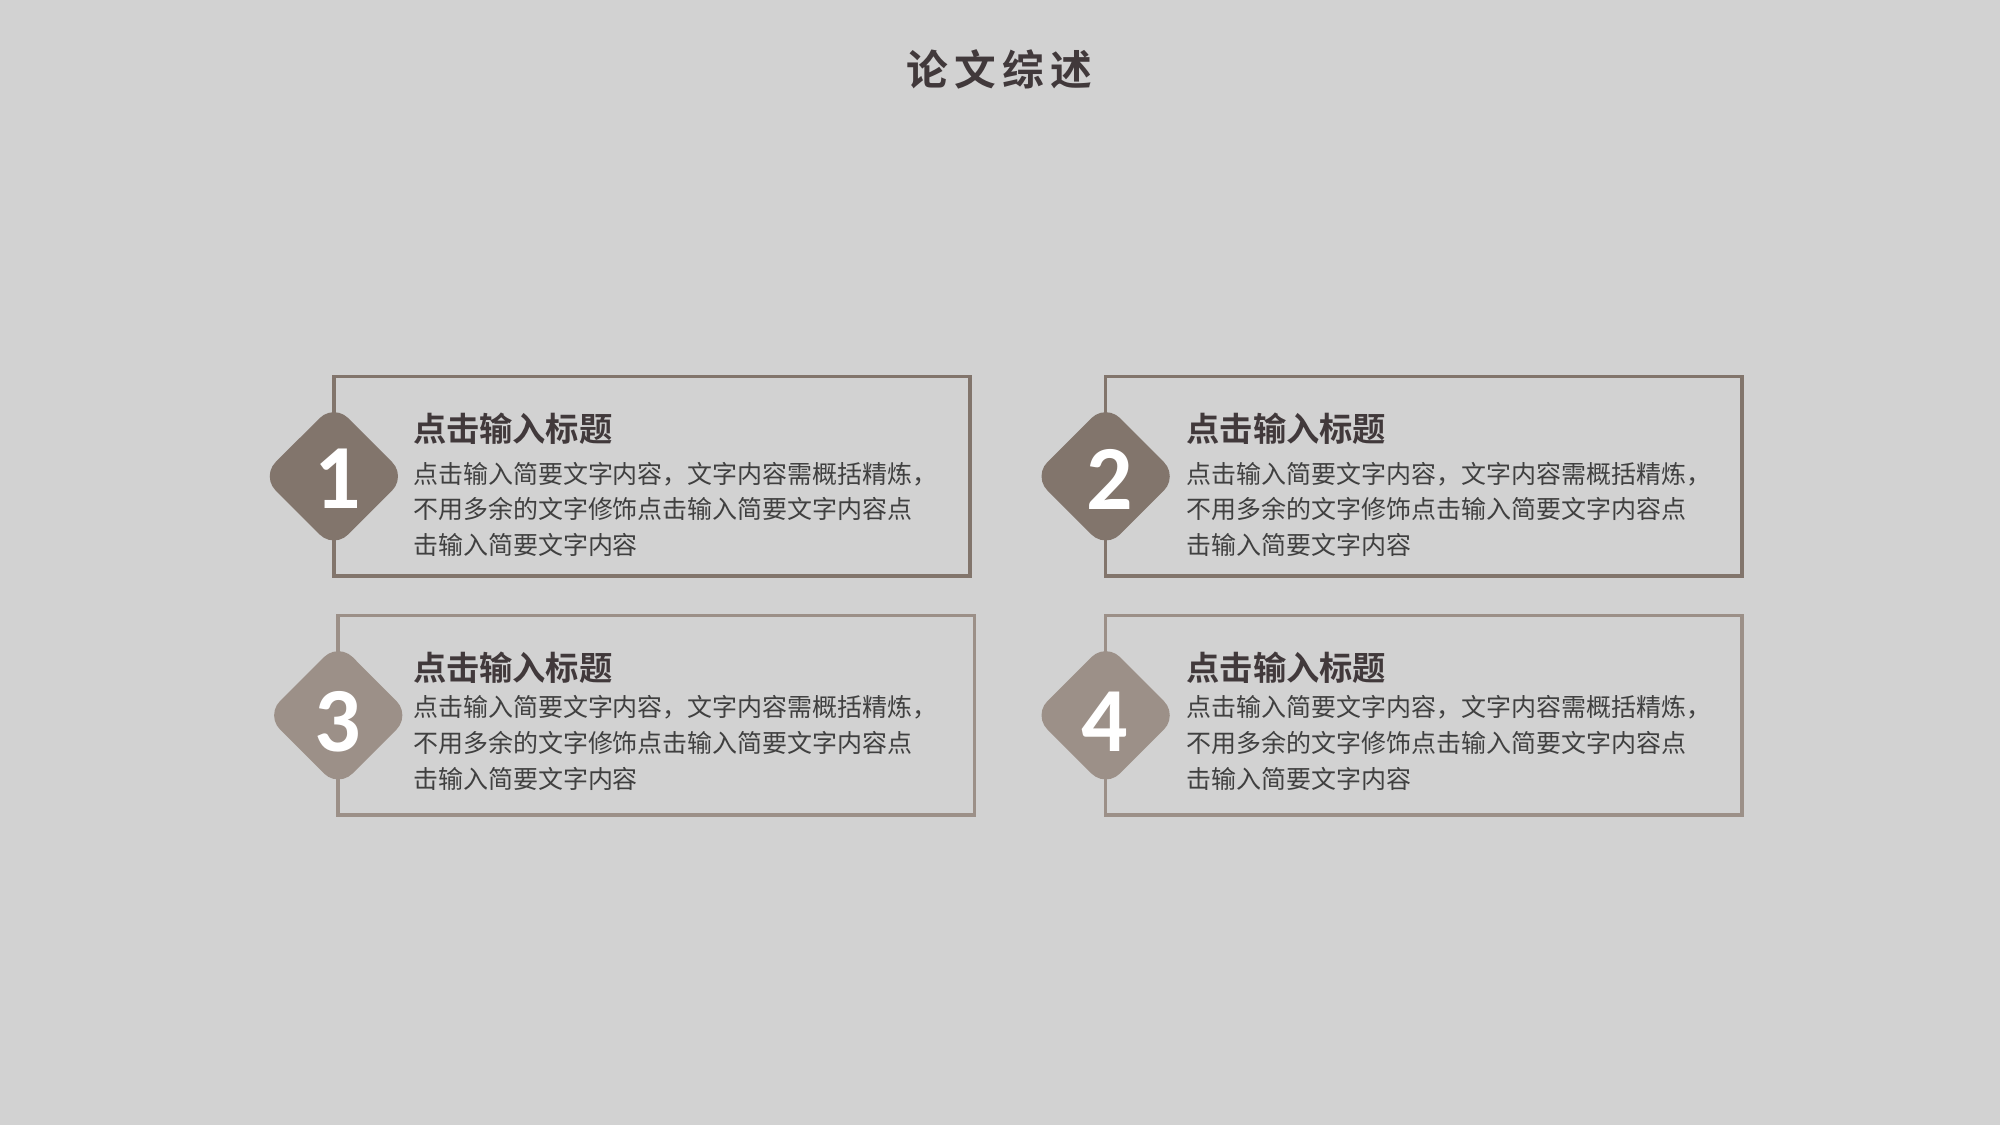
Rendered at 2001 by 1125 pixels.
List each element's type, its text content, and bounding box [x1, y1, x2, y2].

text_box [282, 376, 971, 577]
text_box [1054, 376, 1743, 577]
text_box 2 [1032, 410, 1054, 536]
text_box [1054, 615, 1743, 816]
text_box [287, 615, 975, 816]
text_box 4 [1027, 652, 1054, 777]
text_box 1 [260, 409, 282, 535]
text_box 3 [260, 652, 287, 777]
text_box 论文综述 [892, 36, 1108, 101]
